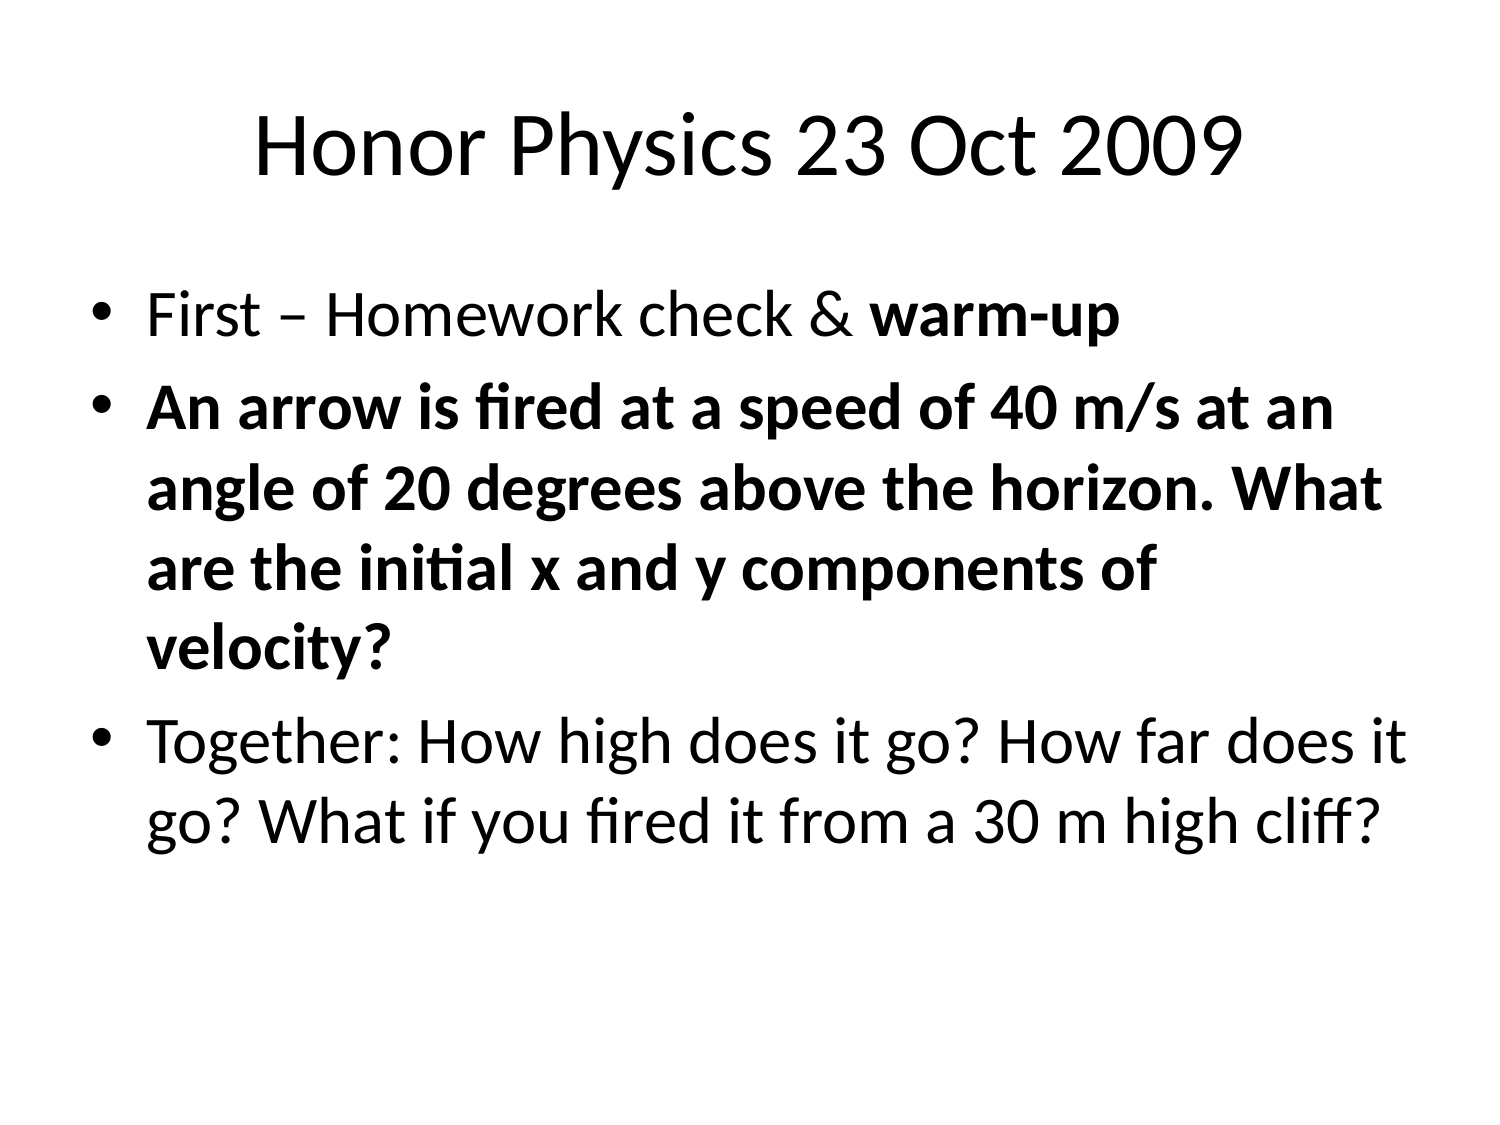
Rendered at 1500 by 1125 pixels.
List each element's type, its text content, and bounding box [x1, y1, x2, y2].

title Honor Physics 23 Oct 2009 [75, 45, 1425, 233]
list First – Homework check & warm-up An arrow is fired at a speed of 40 m/s at an angle of 20 degrees above the horizon. What are the initial x and y components of velocity? Together: How high does it go? How far does it go? What if you fired it from a 30 m high cliff? [75, 262, 1425, 1005]
